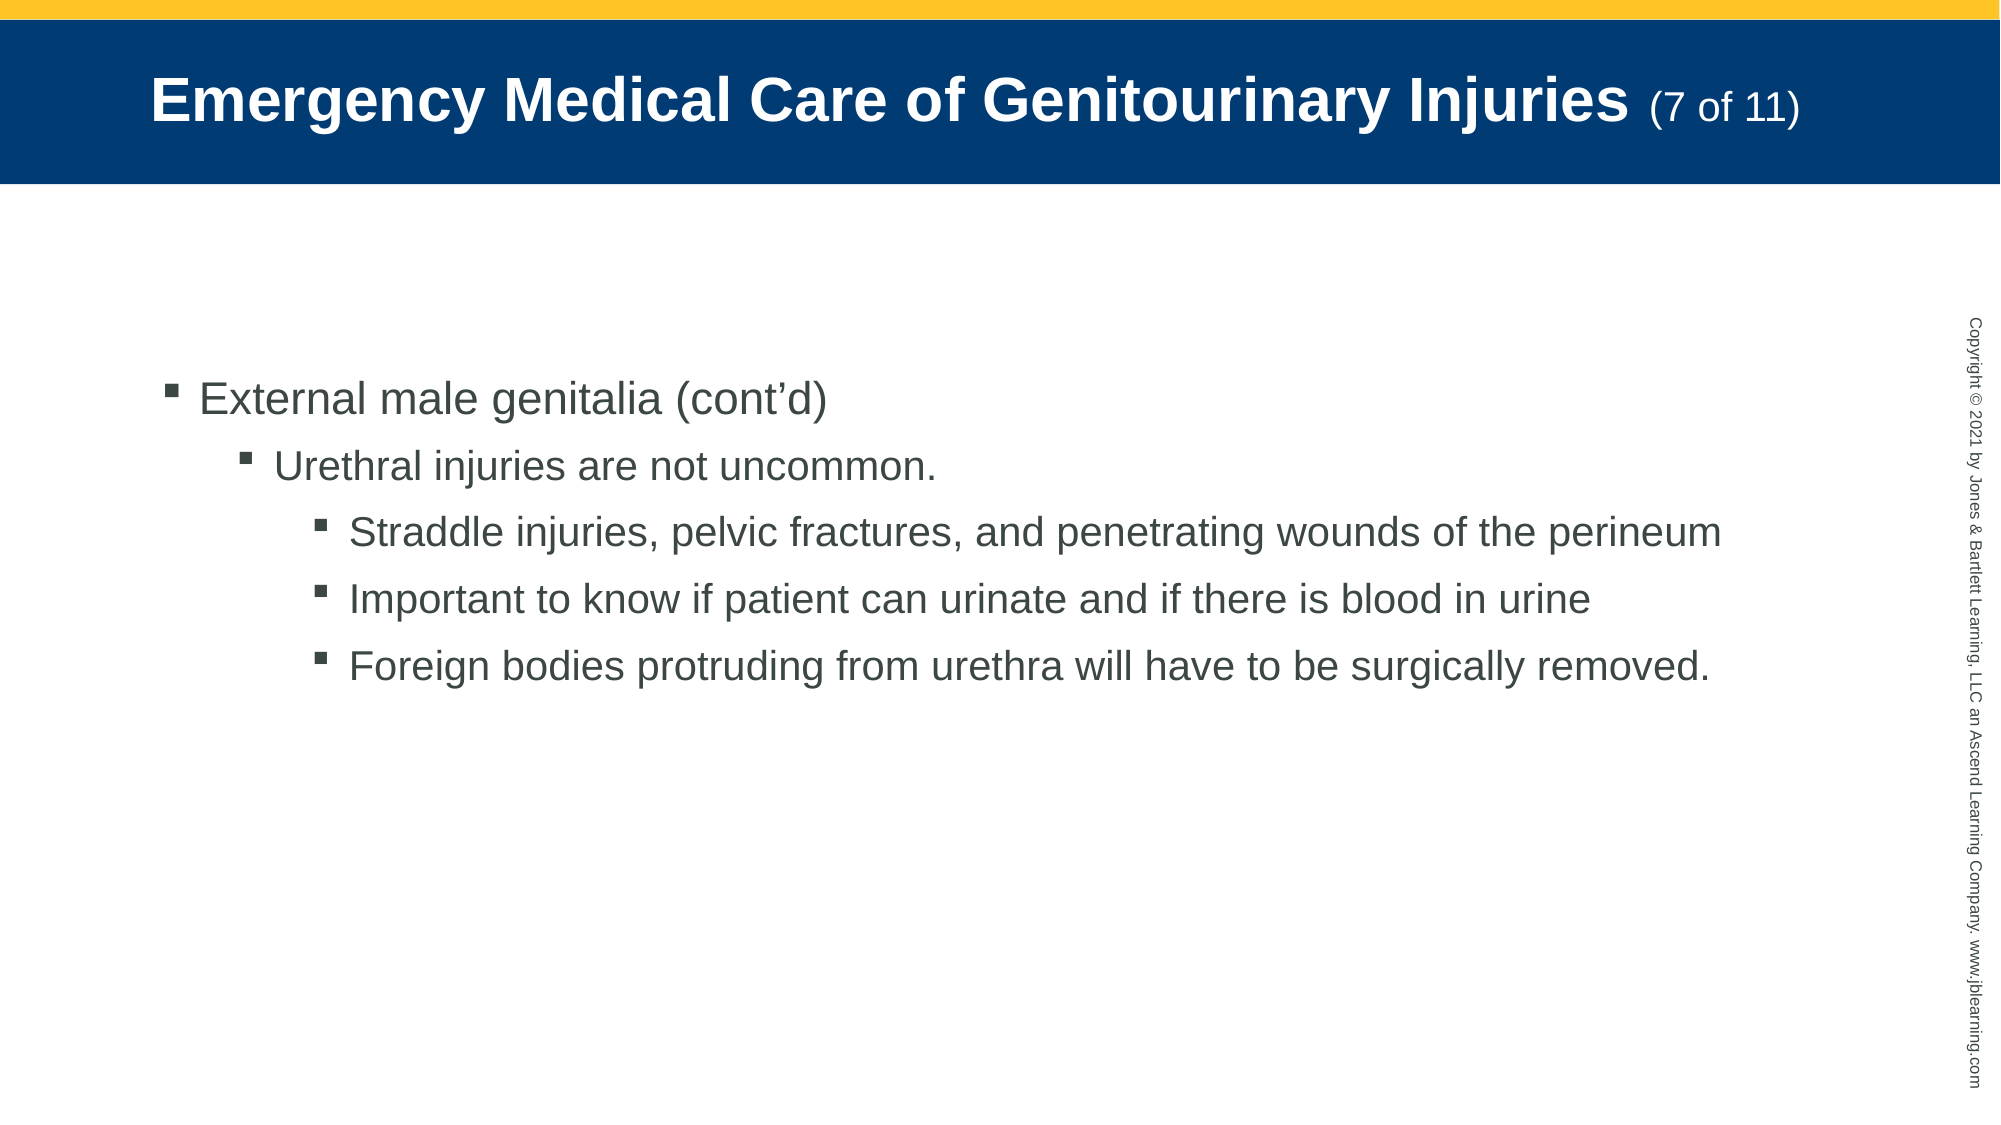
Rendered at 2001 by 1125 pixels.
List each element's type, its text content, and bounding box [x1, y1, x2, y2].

title Emergency Medical Care of Genitourinary Injuries (7 of 11) [0, 19, 2000, 185]
list External male genitalia (cont’d) Urethral injuries are not uncommon. Straddle injuries, pelvic fractures, and penetrating wounds of the perineum Important to know if patient can urinate and if there is blood in urine Foreign bodies protruding from urethra will have to be surgically removed. [146, 361, 1859, 1016]
